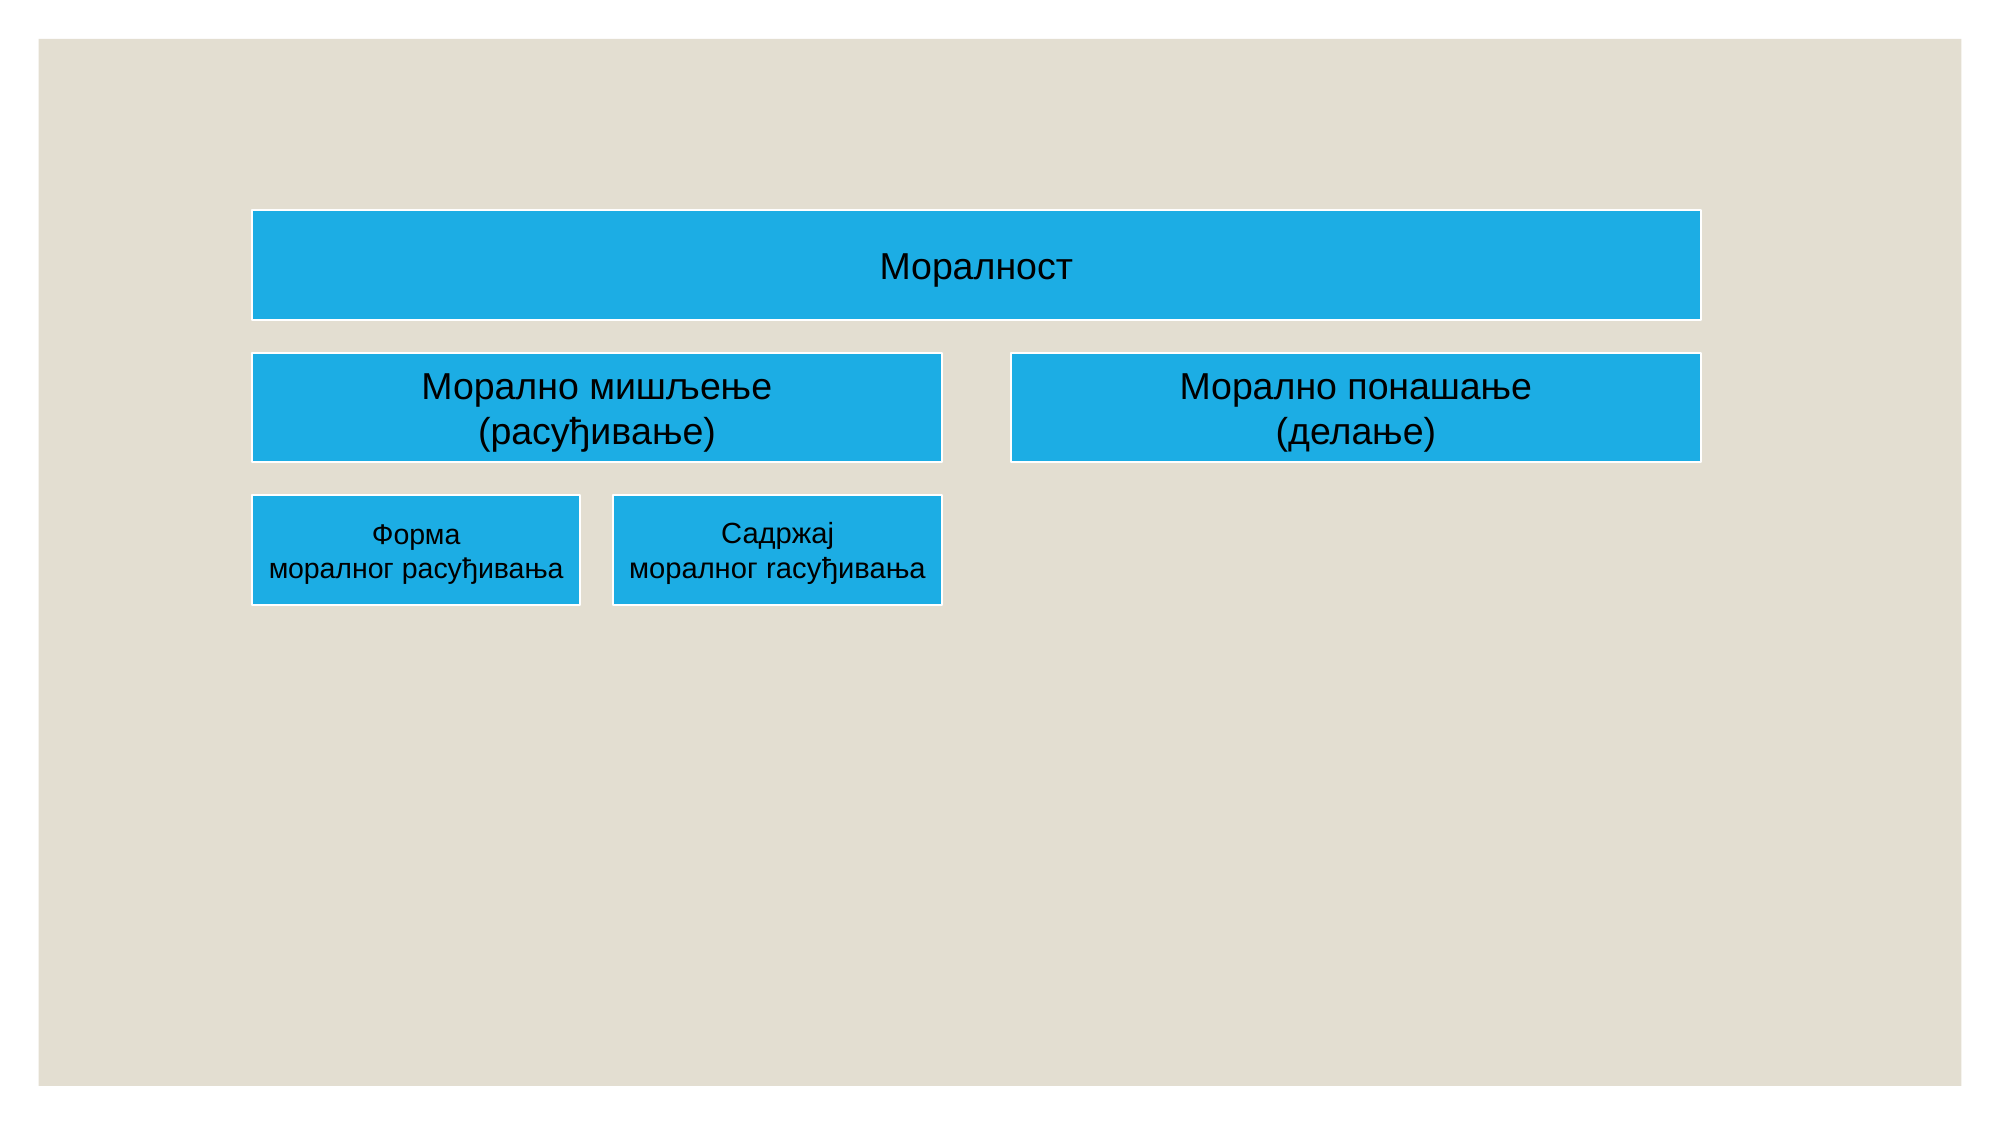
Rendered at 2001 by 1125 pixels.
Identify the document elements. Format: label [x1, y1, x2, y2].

text_box [70, 210, 1882, 890]
